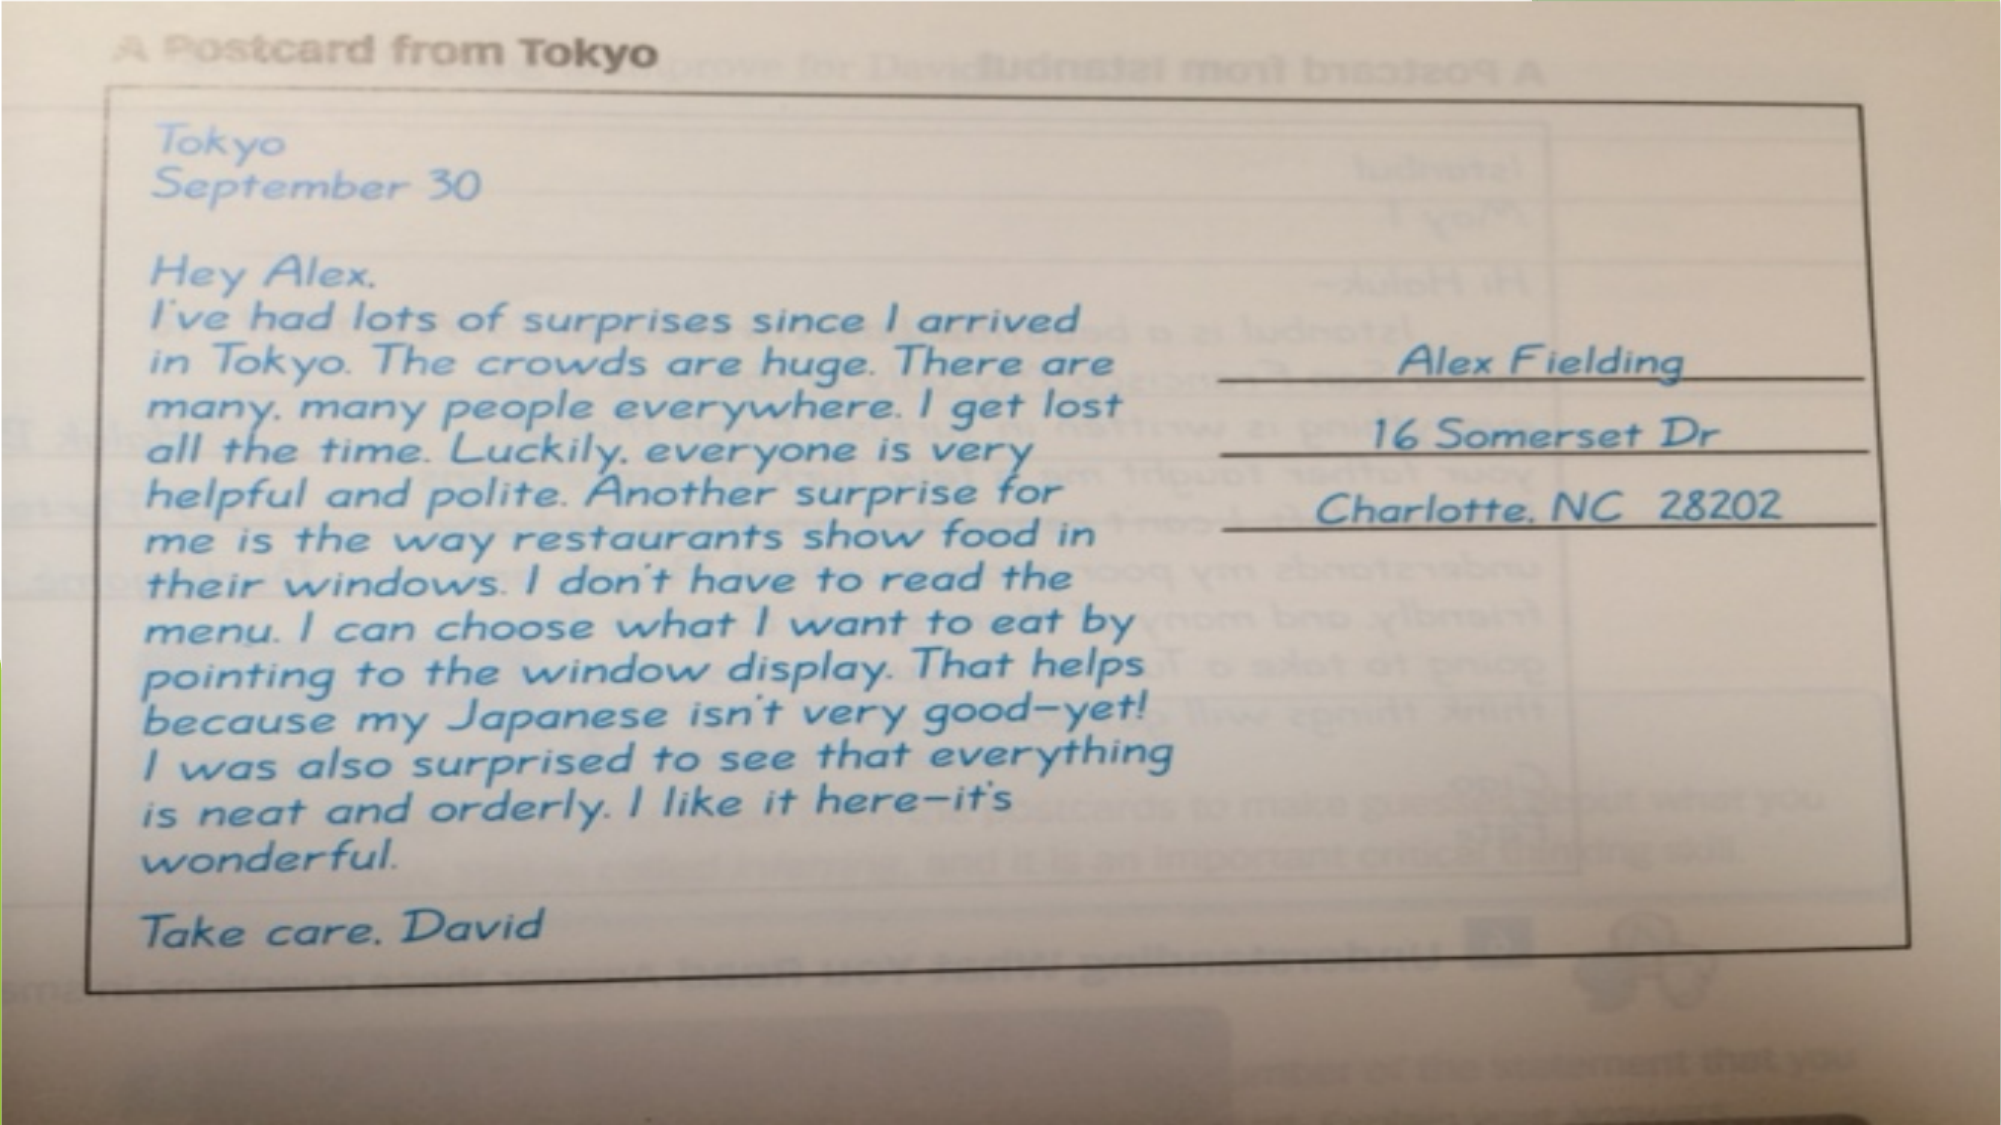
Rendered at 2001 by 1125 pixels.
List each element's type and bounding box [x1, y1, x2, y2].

list [0, 0, 2000, 1125]
